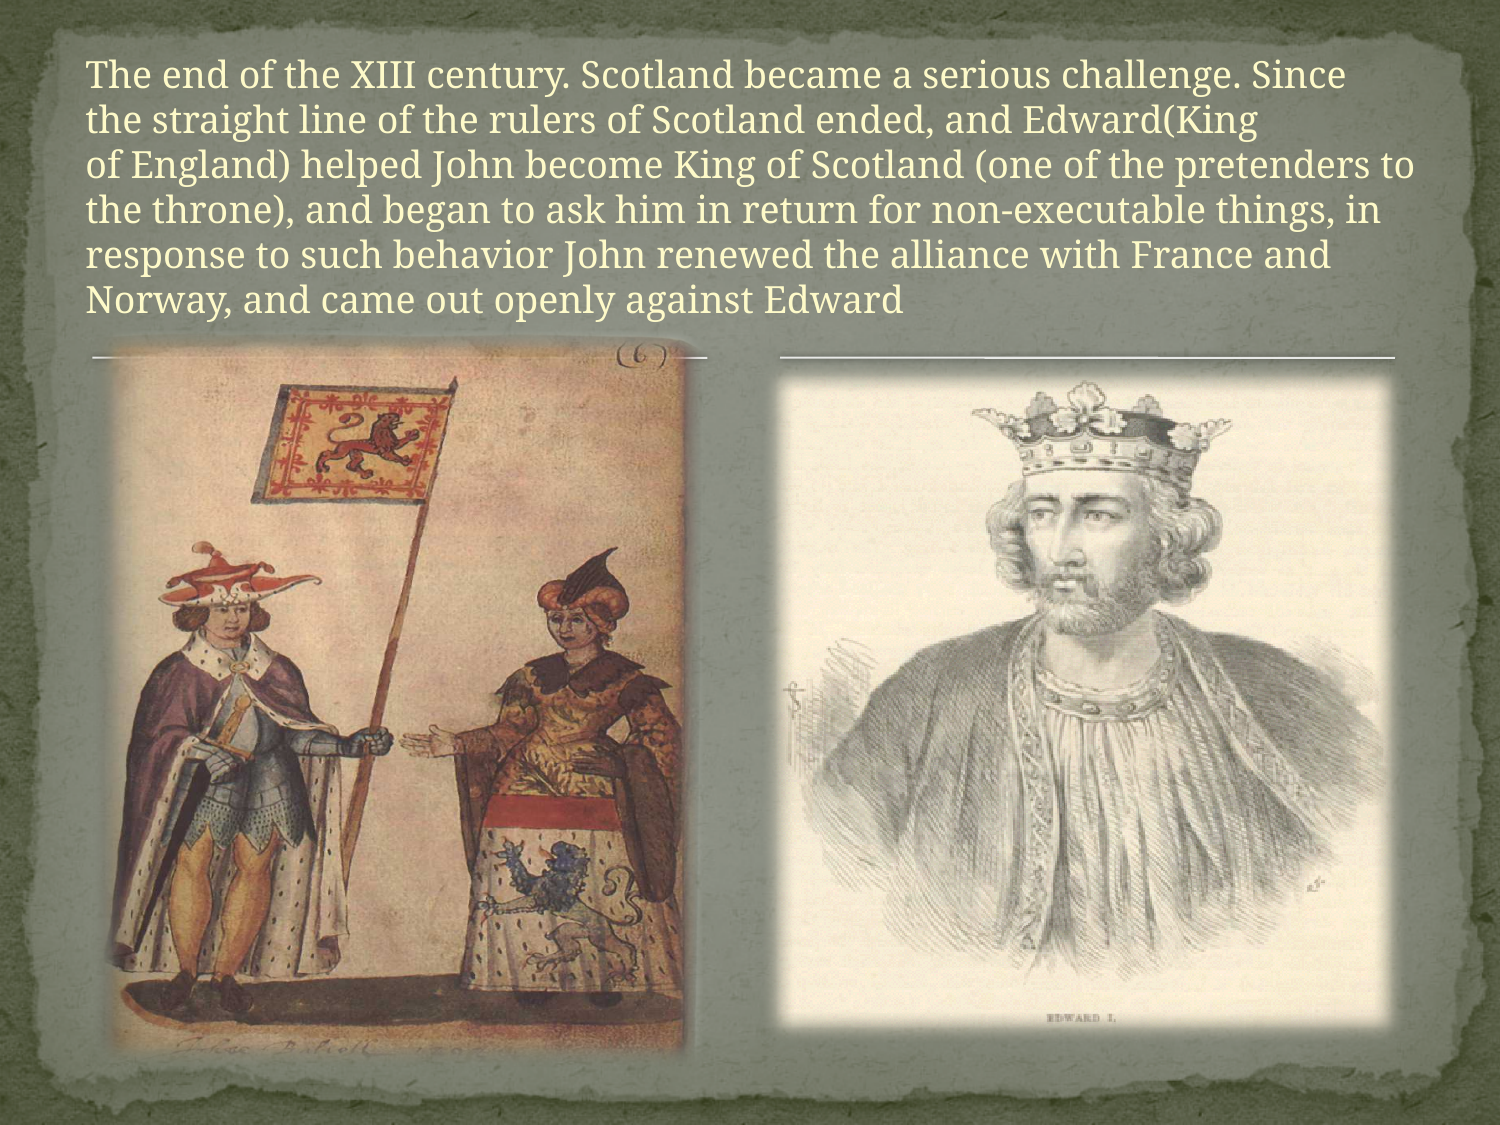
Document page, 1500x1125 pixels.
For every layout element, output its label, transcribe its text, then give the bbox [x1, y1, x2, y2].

list The end of the XIII century. Scotland became a serious challenge. Since the straight line of the rulers of Scotland ended, and Edward(King of England) helped John become King of Scotland (one of the pretenders to the throne), and began to ask him in return for non-executable things, in response to such behavior John renewed the alliance with France and Norway, and came out openly against Edward [68, 56, 1455, 330]
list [96, 329, 703, 1066]
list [764, 364, 1405, 1042]
